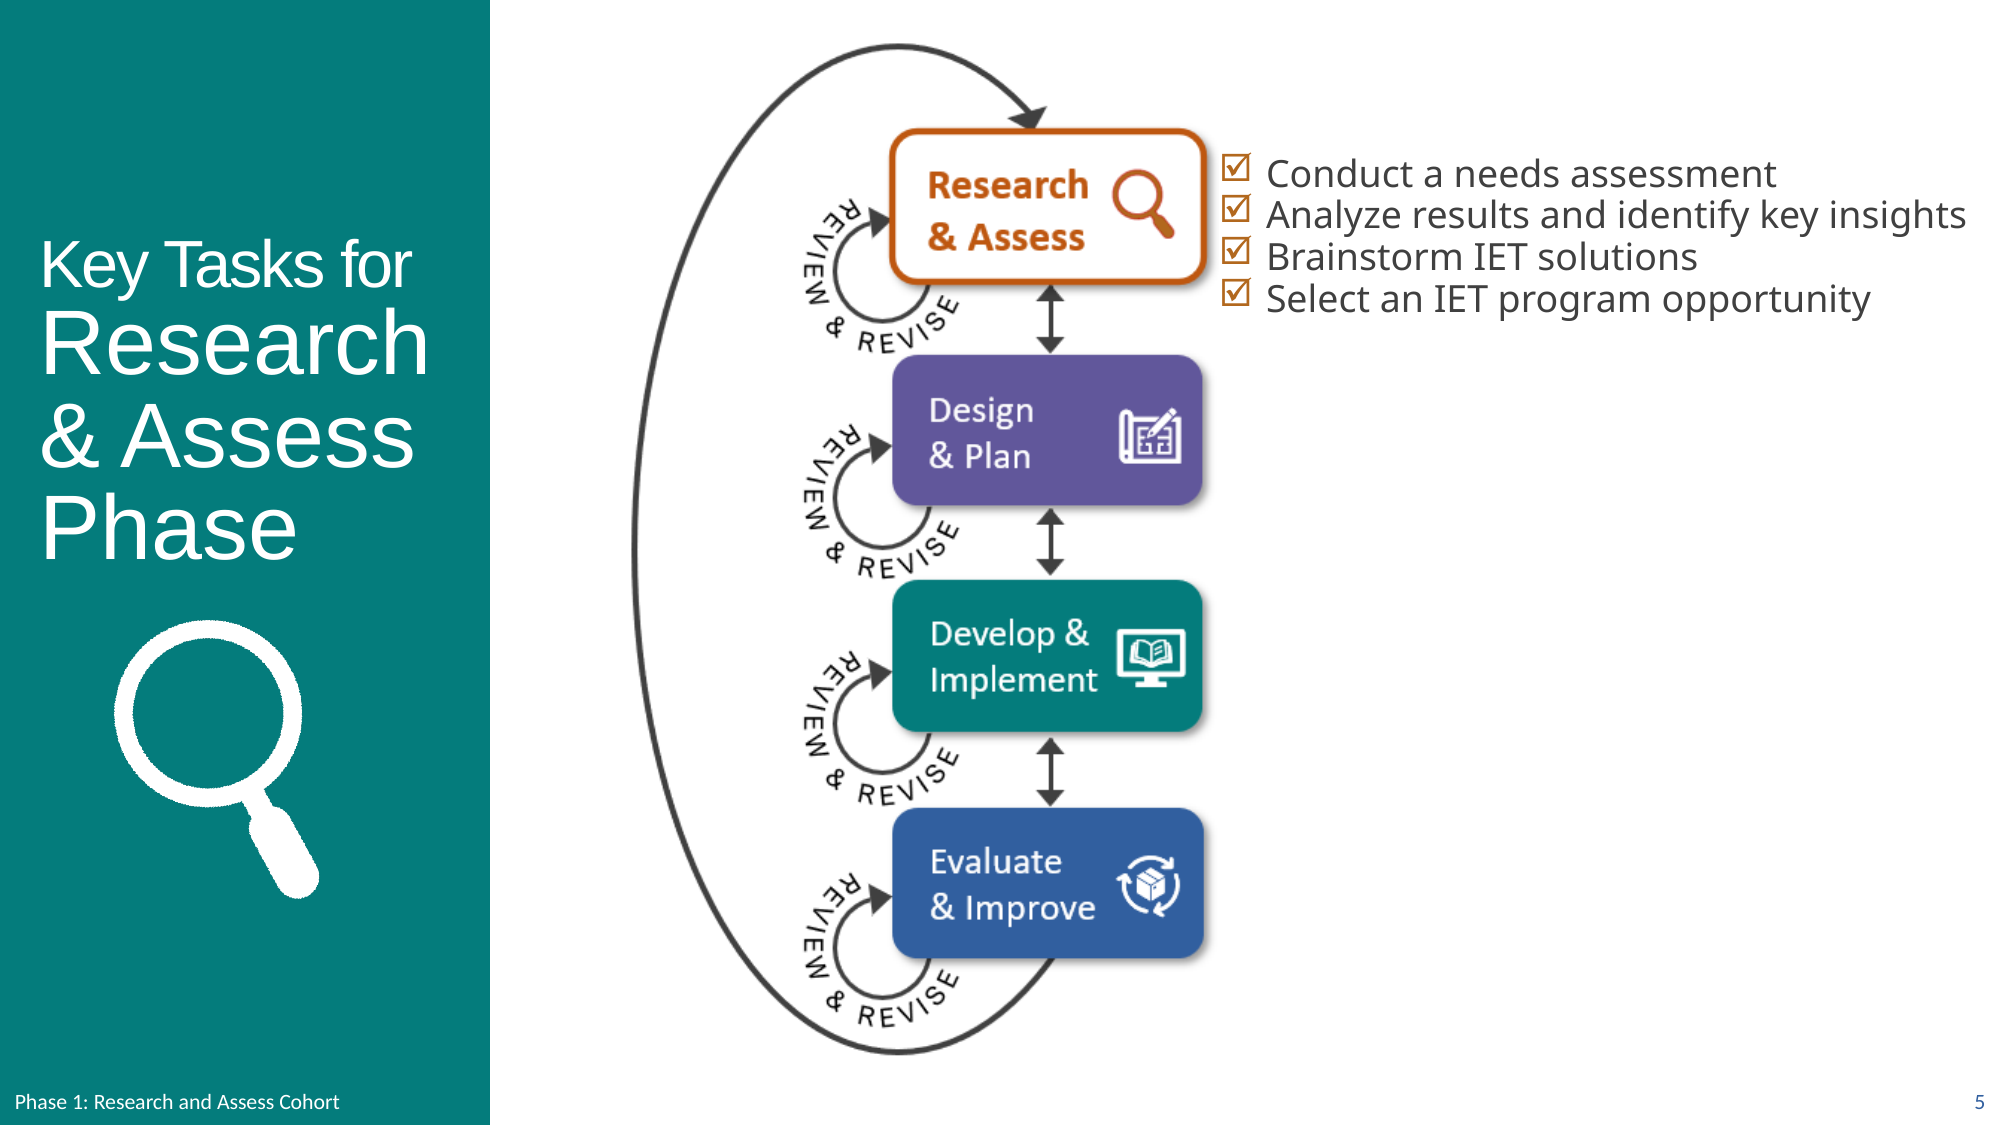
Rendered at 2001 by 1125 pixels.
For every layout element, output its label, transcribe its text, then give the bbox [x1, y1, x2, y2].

picture [581, 0, 1219, 1122]
text_box Conduct a needs assessment Analyze results and identify key insights Brainstorm IET solutions Select an IET program opportunity [1219, 145, 1983, 328]
title Key Tasks for Research & Assess Phase [24, 226, 477, 587]
footer Phase 1: Research and Assess Cohort [0, 1074, 581, 1122]
picture [41, 563, 414, 936]
slide_number 5 [1550, 1074, 2000, 1122]
